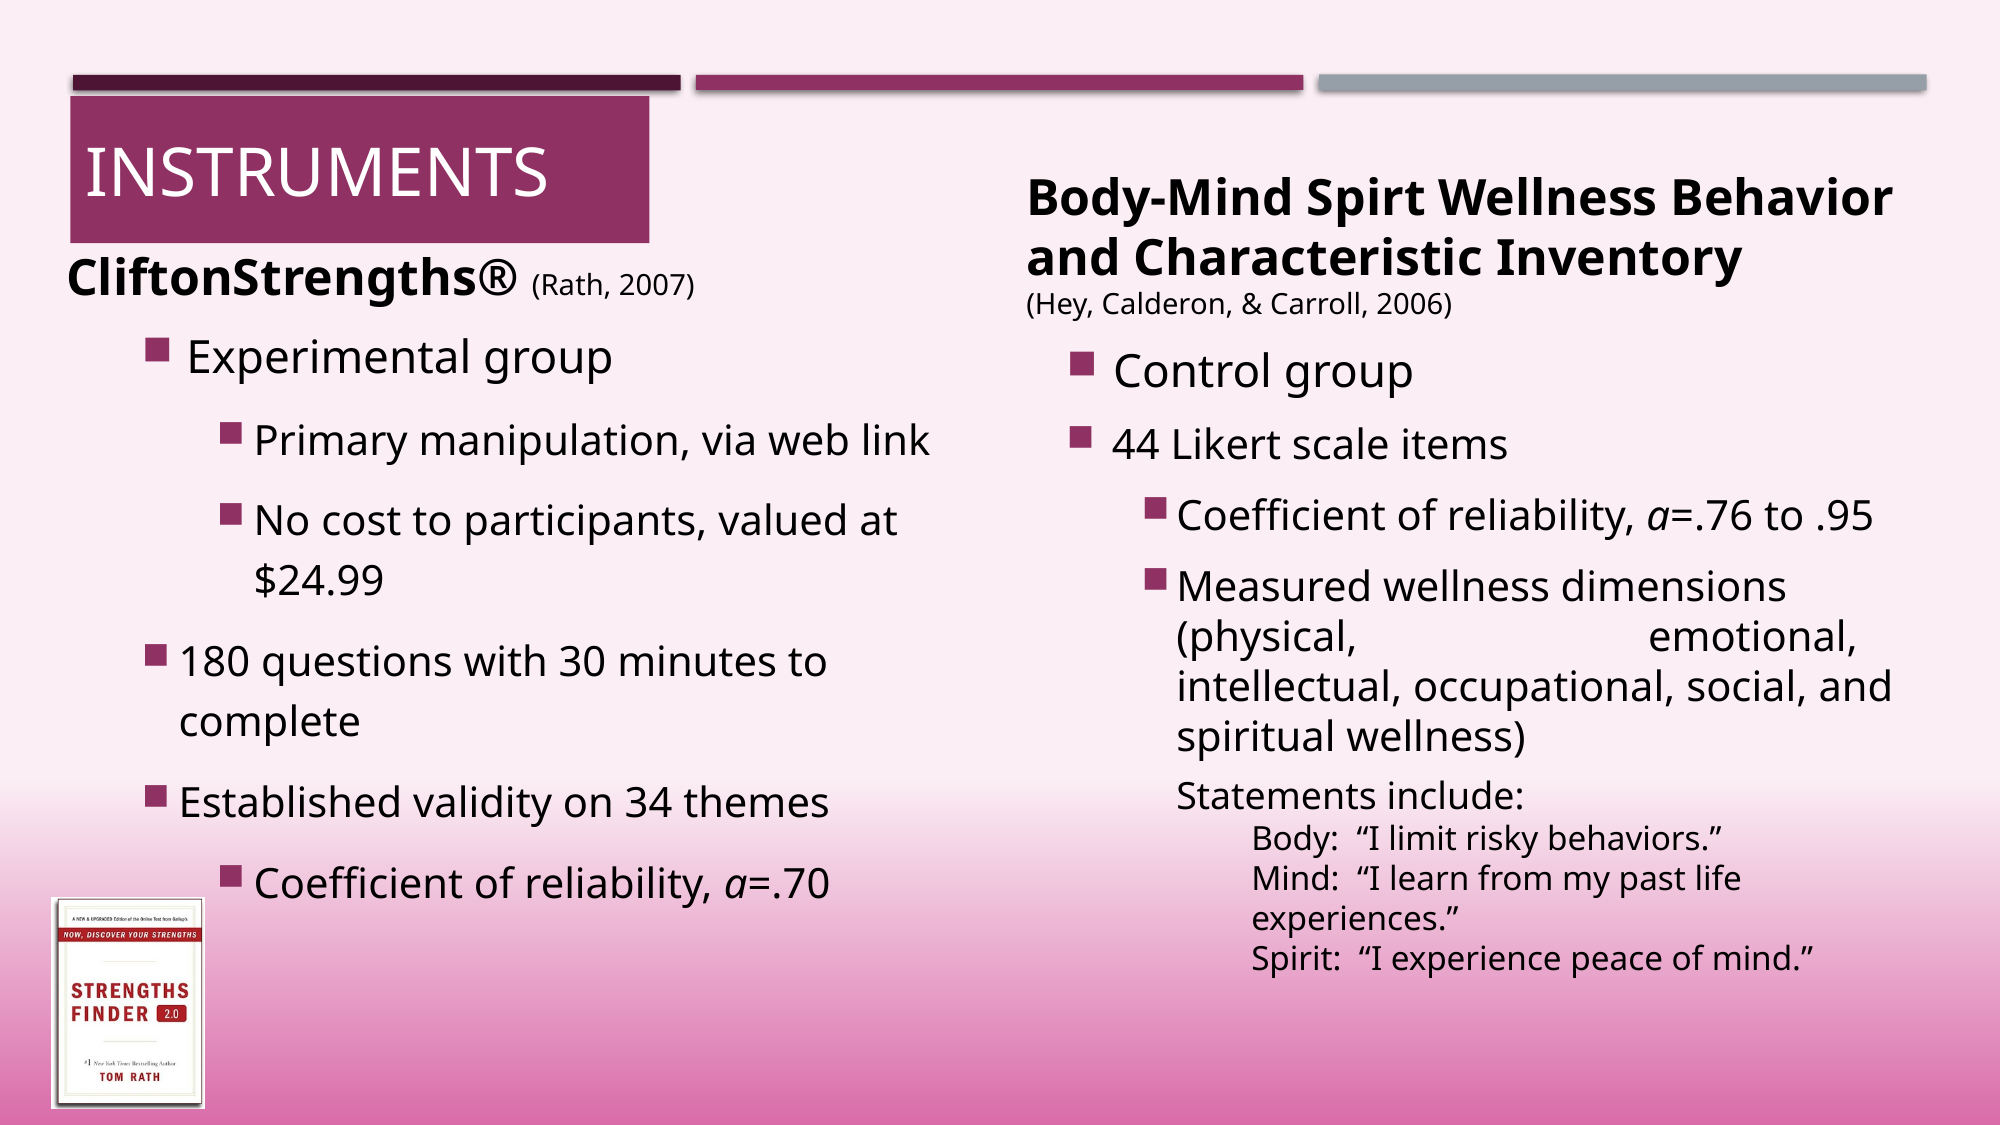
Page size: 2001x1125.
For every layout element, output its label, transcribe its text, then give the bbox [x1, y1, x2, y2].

text_box CliftonStrengths® (Rath, 2007) Experimental group Primary manipulation, via web link No cost to participants, valued at $24.99 180 questions with 30 minutes to complete Established validity on 34 themes Coefficient of reliability, a=.70 [51, 260, 972, 881]
text_box Body-Mind Spirt Wellness Behavior and Characteristic Inventory (Hey, Calderon, & Carroll, 2006) Control group 44 Likert scale items Coefficient of reliability, a=.76 to .95 Measured wellness dimensions (physical, emotional, intellectual, occupational, social, and spiritual wellness) Statements include: Body: “I limit risky behaviors.” Mind: “I learn from my past life experiences.” Spirit: “I experience peace of mind.” [1011, 157, 1932, 1125]
text_box instruments [70, 96, 650, 244]
picture [50, 896, 205, 1110]
